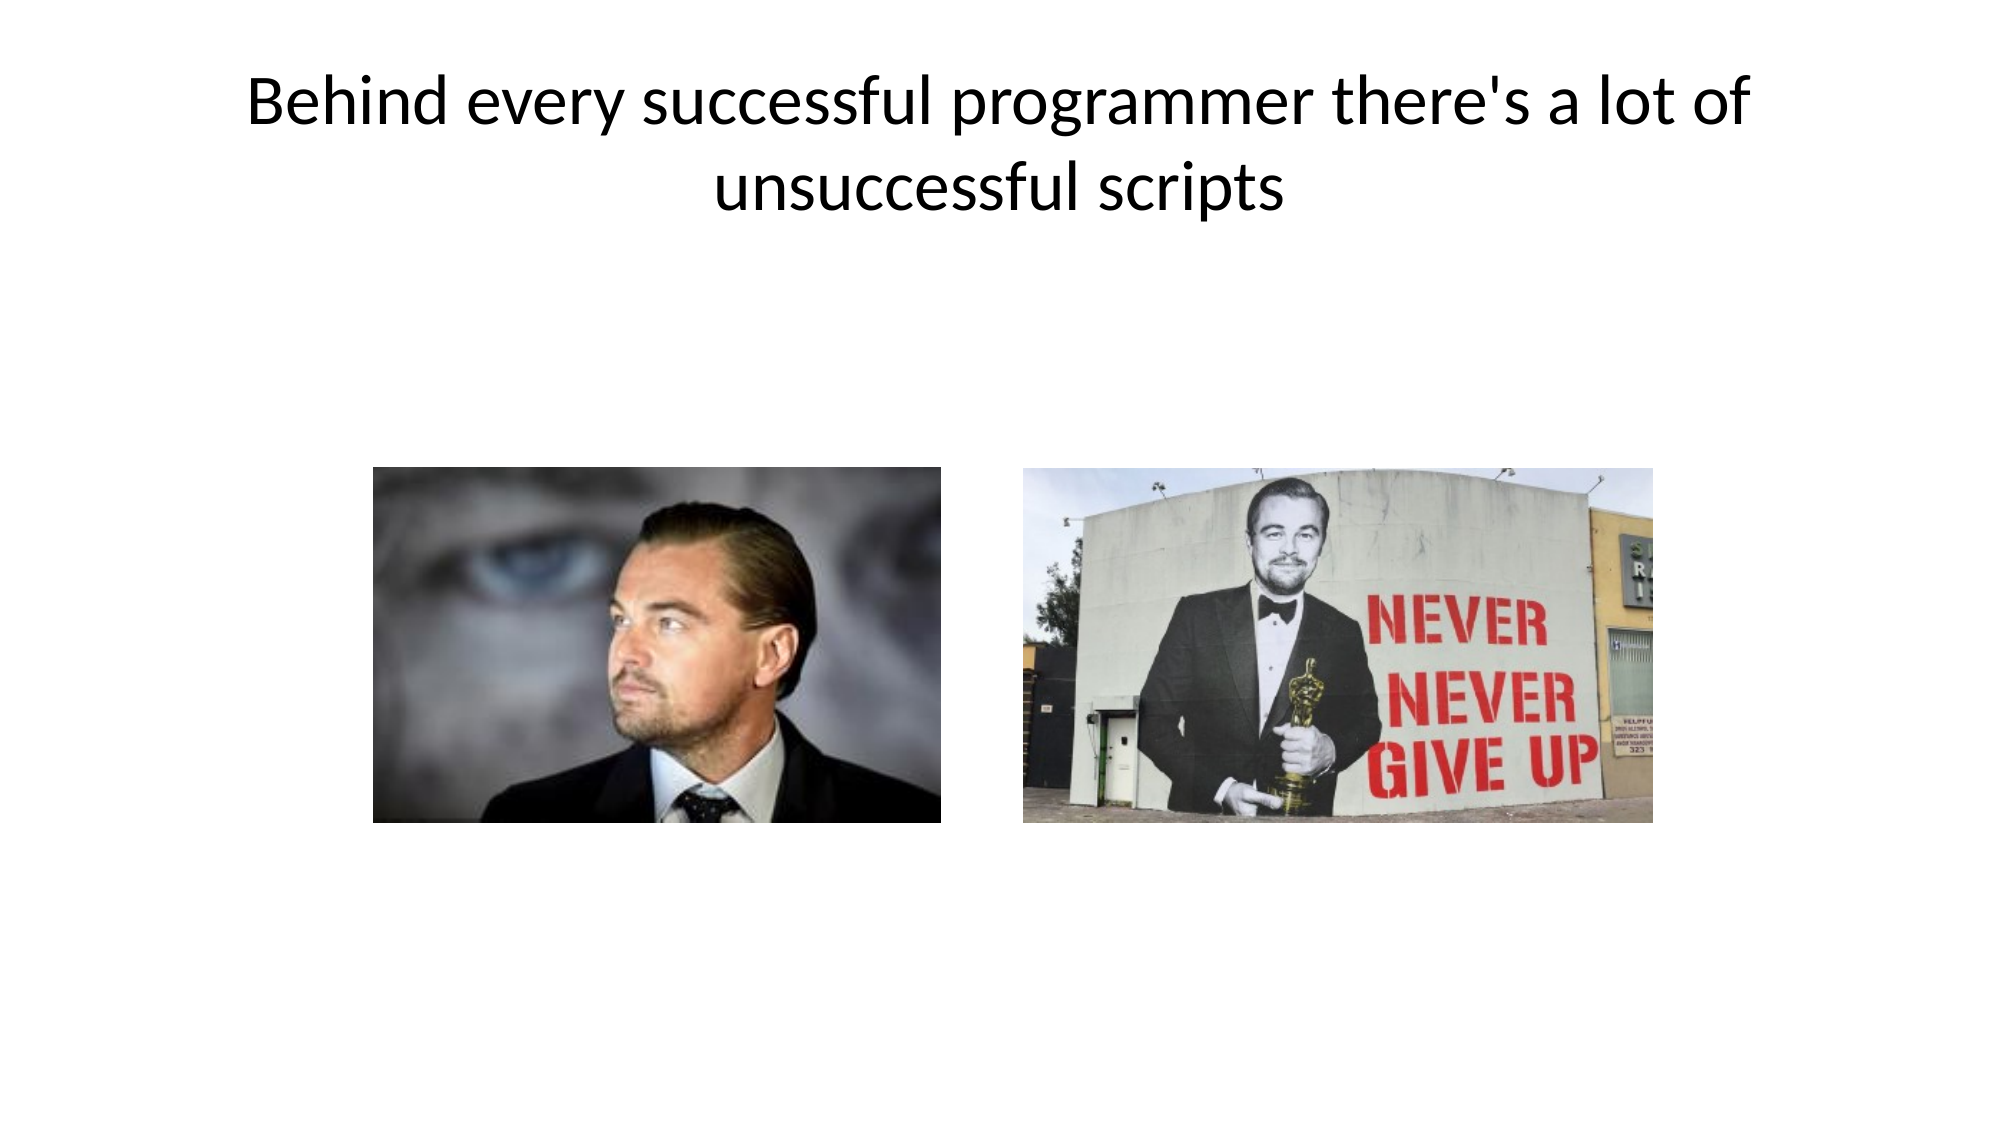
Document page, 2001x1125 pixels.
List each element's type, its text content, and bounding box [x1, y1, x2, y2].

picture [1023, 467, 1653, 823]
title Behind every successful programmer there's a lot of unsuccessful scripts [99, 45, 1900, 233]
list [373, 467, 941, 823]
